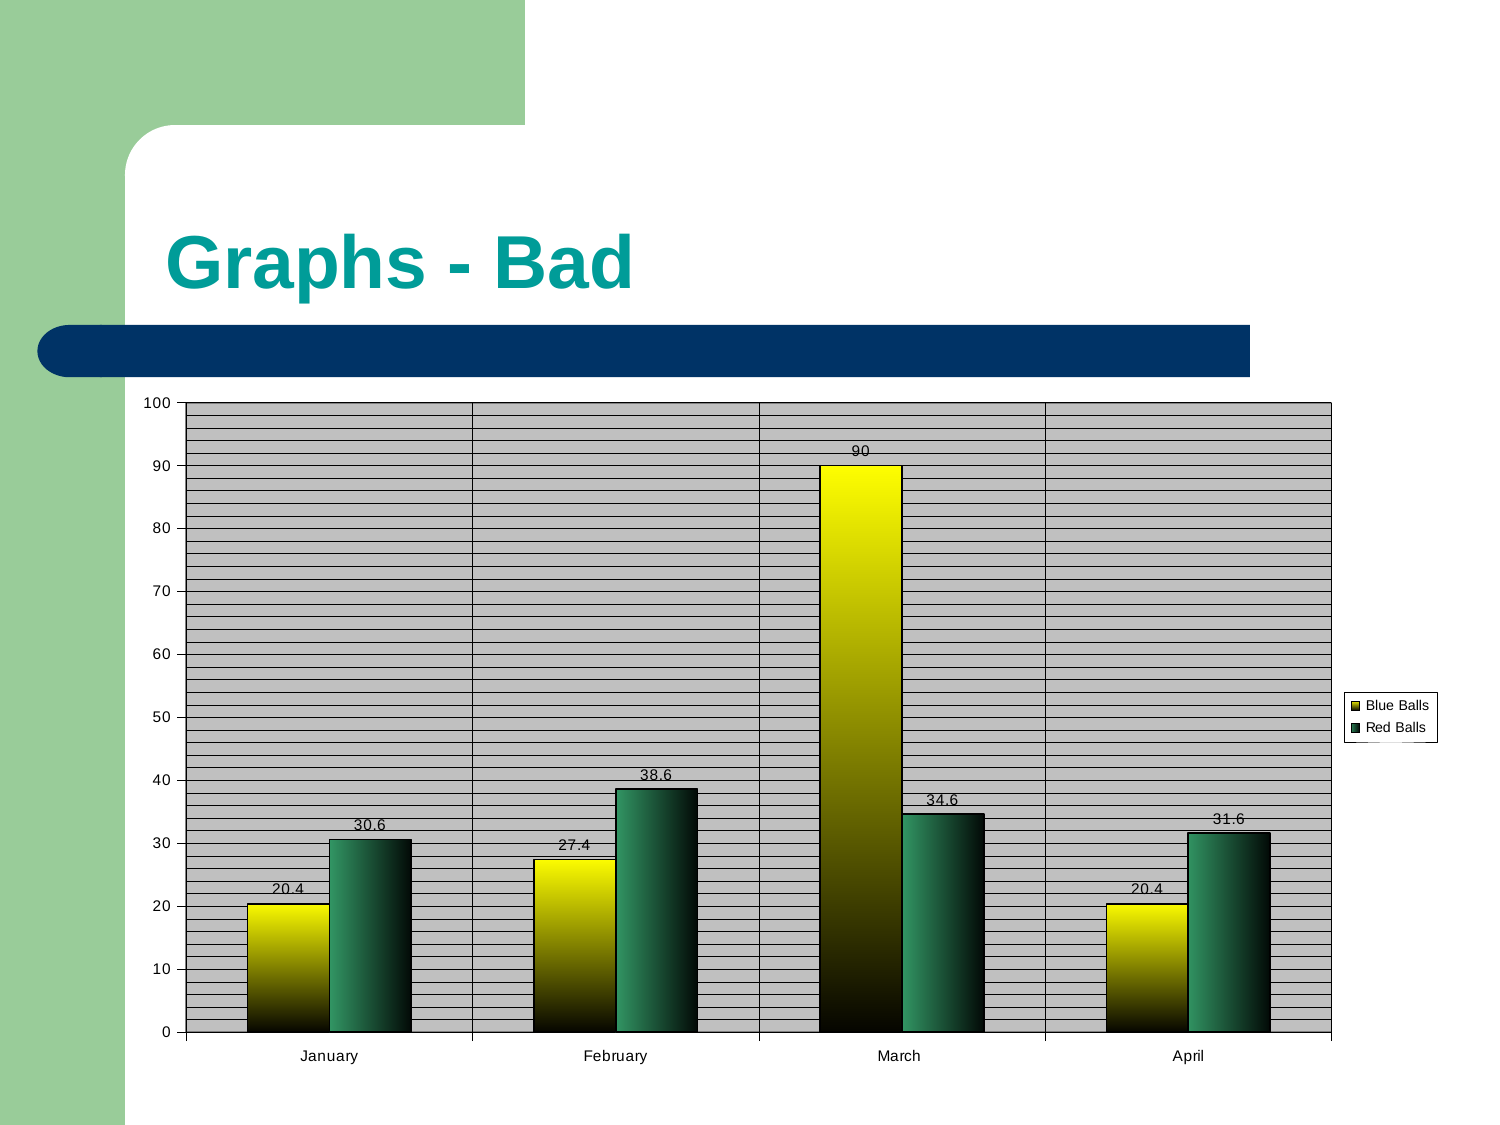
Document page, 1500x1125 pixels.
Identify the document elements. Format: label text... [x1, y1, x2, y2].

title Graphs - Bad [150, 125, 1463, 313]
chart [133, 377, 1442, 1081]
